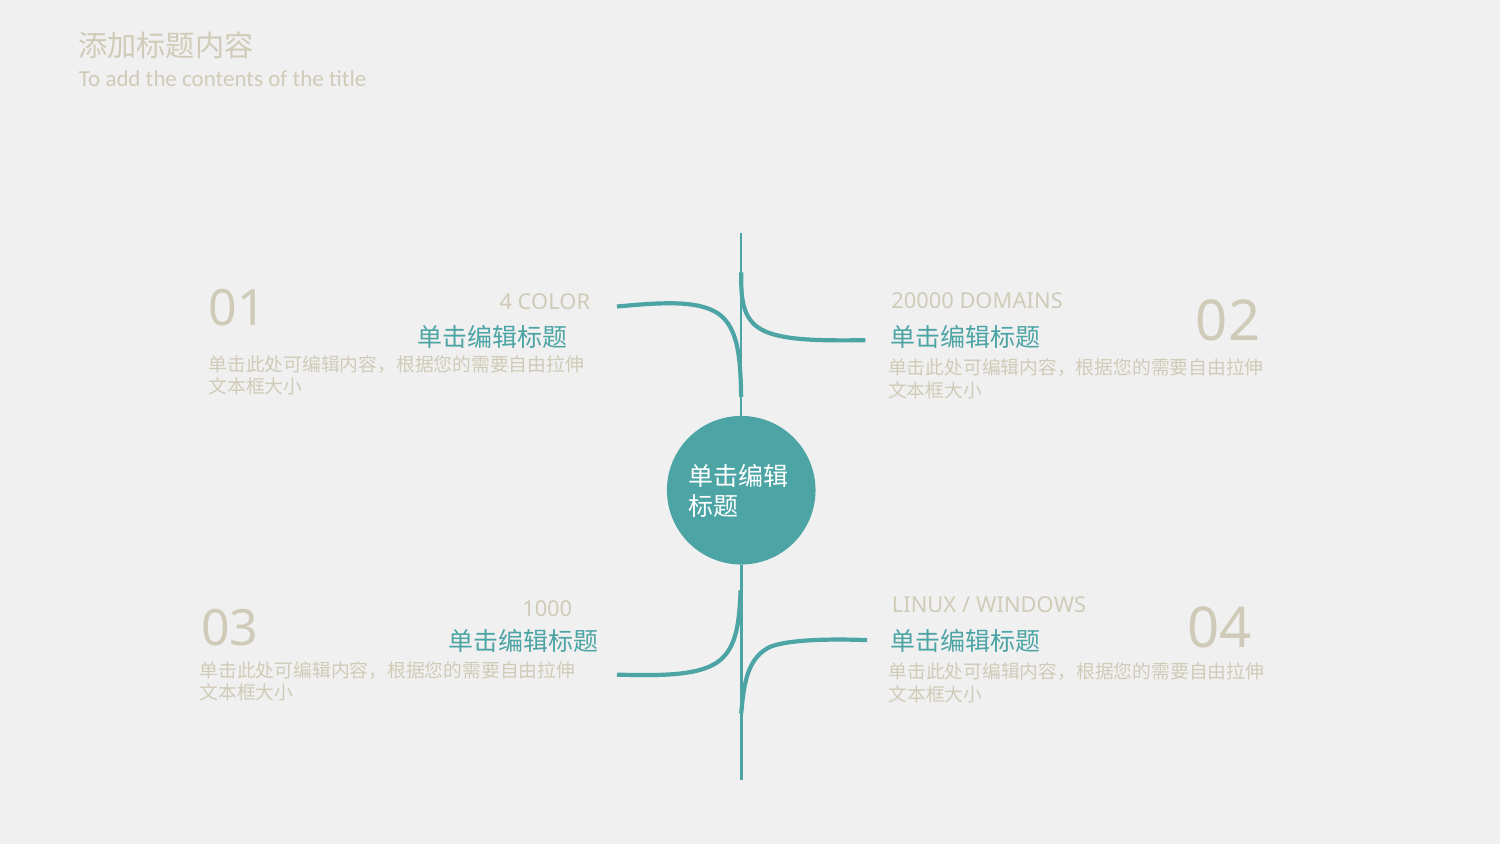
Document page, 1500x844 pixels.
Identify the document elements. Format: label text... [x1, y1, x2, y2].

text_box 单击编辑标题 [875, 617, 1056, 652]
text_box 单击编辑标题 [664, 413, 818, 567]
text_box [746, 274, 866, 343]
text_box 1000 [507, 587, 588, 618]
text_box 04 [1172, 583, 1285, 652]
text_box 02 [1180, 277, 1297, 360]
text_box 单击编辑标题 [434, 618, 614, 663]
text_box 单击此处可编辑内容，根据您的需要自由拉伸文本框大小 [193, 345, 606, 405]
text_box 单击编辑标题 [402, 314, 583, 345]
text_box 单击此处可编辑内容，根据您的需要自由拉伸文本框大小 [873, 348, 1285, 409]
text_box [616, 593, 736, 678]
text_box [616, 301, 736, 393]
text_box To add the contents of the title [64, 55, 382, 98]
text_box 添加标题内容 [63, 20, 269, 70]
text_box 4 COLOR [427, 279, 606, 321]
text_box 20000 DOMAINS [876, 279, 1126, 321]
text_box LINUX / WINDOWS [877, 583, 1166, 625]
text_box 单击此处可编辑内容，根据您的需要自由拉伸文本框大小 [873, 652, 1286, 713]
text_box 03 [186, 587, 273, 663]
text_box 01 [193, 267, 303, 343]
text_box [746, 637, 868, 711]
text_box 单击此处可编辑内容，根据您的需要自由拉伸文本框大小 [184, 651, 597, 711]
text_box 单击编辑标题 [875, 313, 1056, 348]
